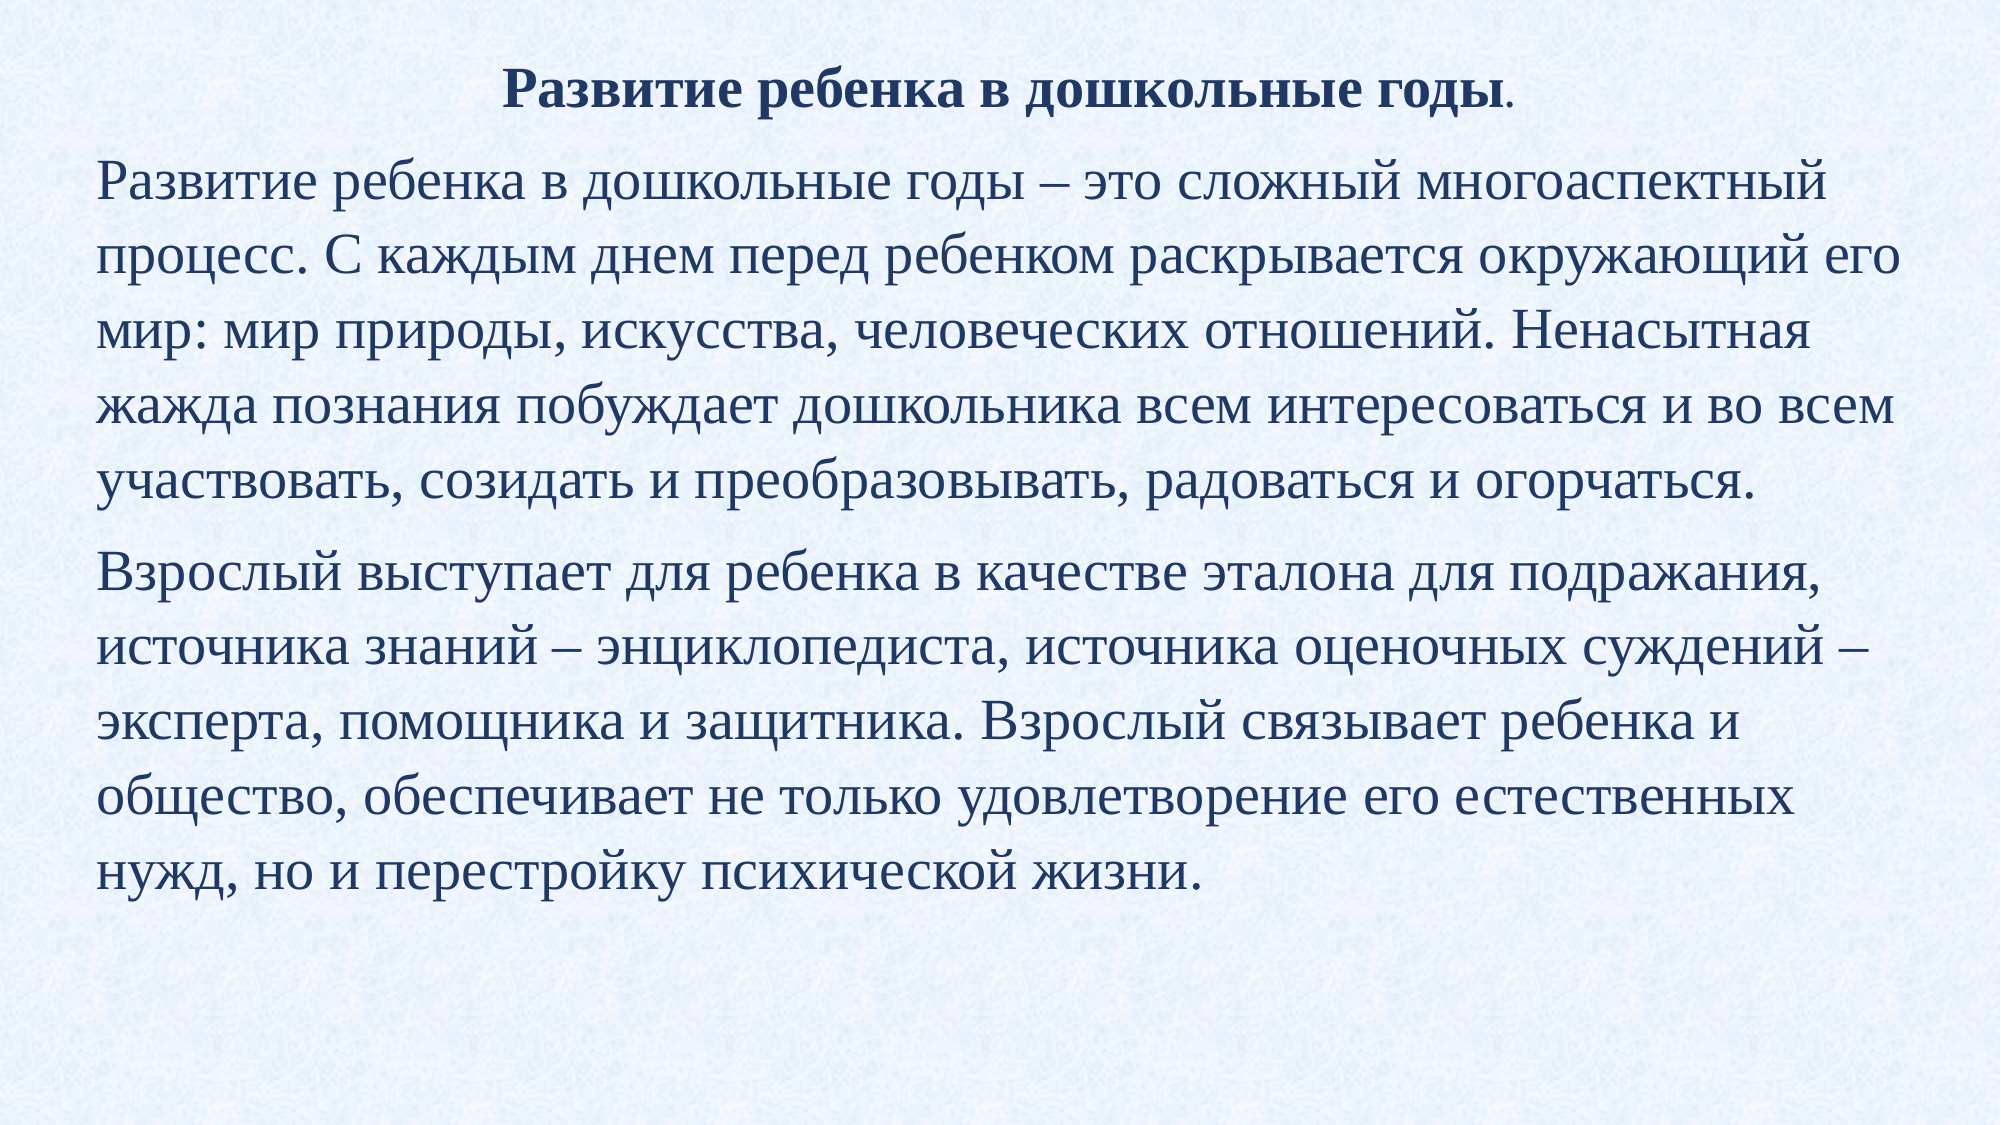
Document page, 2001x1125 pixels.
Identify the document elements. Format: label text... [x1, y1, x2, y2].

text_box Развитие ребенка в дошкольные годы. Развитие ребенка в дошкольные годы – это сложный многоаспектный процесс. С каждым днем перед ребенком раскрывается окружающий его мир: мир природы, искусства, человеческих отношений. Ненасытная жажда познания побуждает дошкольника всем интересоваться и во всем участвовать, созидать и преобразовывать, радоваться и огорчаться. Взрослый выступает для ребенка в качестве эталона для подражания, источника знаний – энциклопедиста, источника оценочных суждений – эксперта, помощника и защитника. Взрослый связывает ребенка и общество, обеспечивает не только удовлетворение его естественных нужд, но и перестройку психической жизни. [81, 37, 1919, 909]
